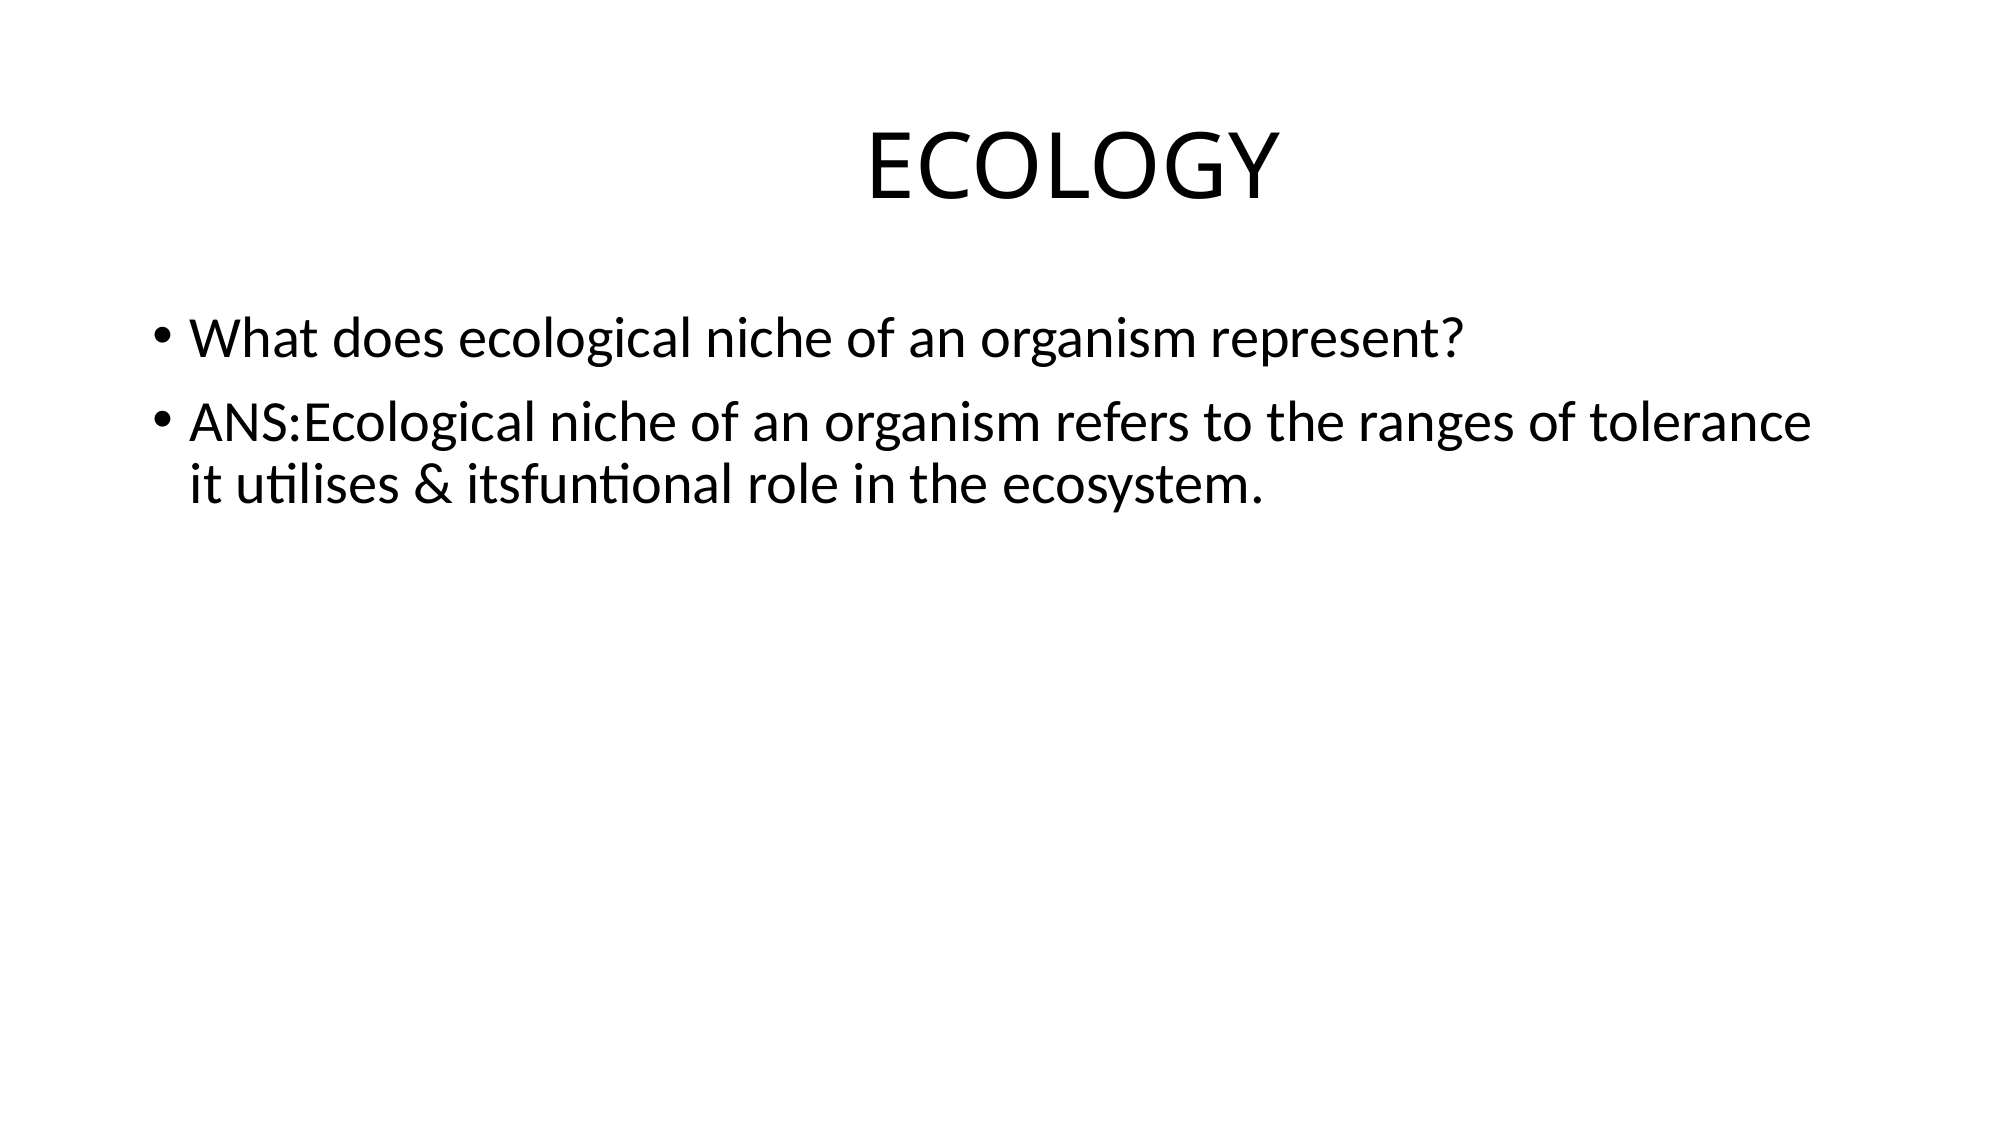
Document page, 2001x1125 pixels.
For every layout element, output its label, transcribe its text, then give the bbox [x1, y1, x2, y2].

list What does ecological niche of an organism represent? ANS:Ecological niche of an organism refers to the ranges of tolerance it utilises & itsfuntional role in the ecosystem. [137, 299, 1863, 1014]
title ECOLOGY [137, 59, 1863, 278]
